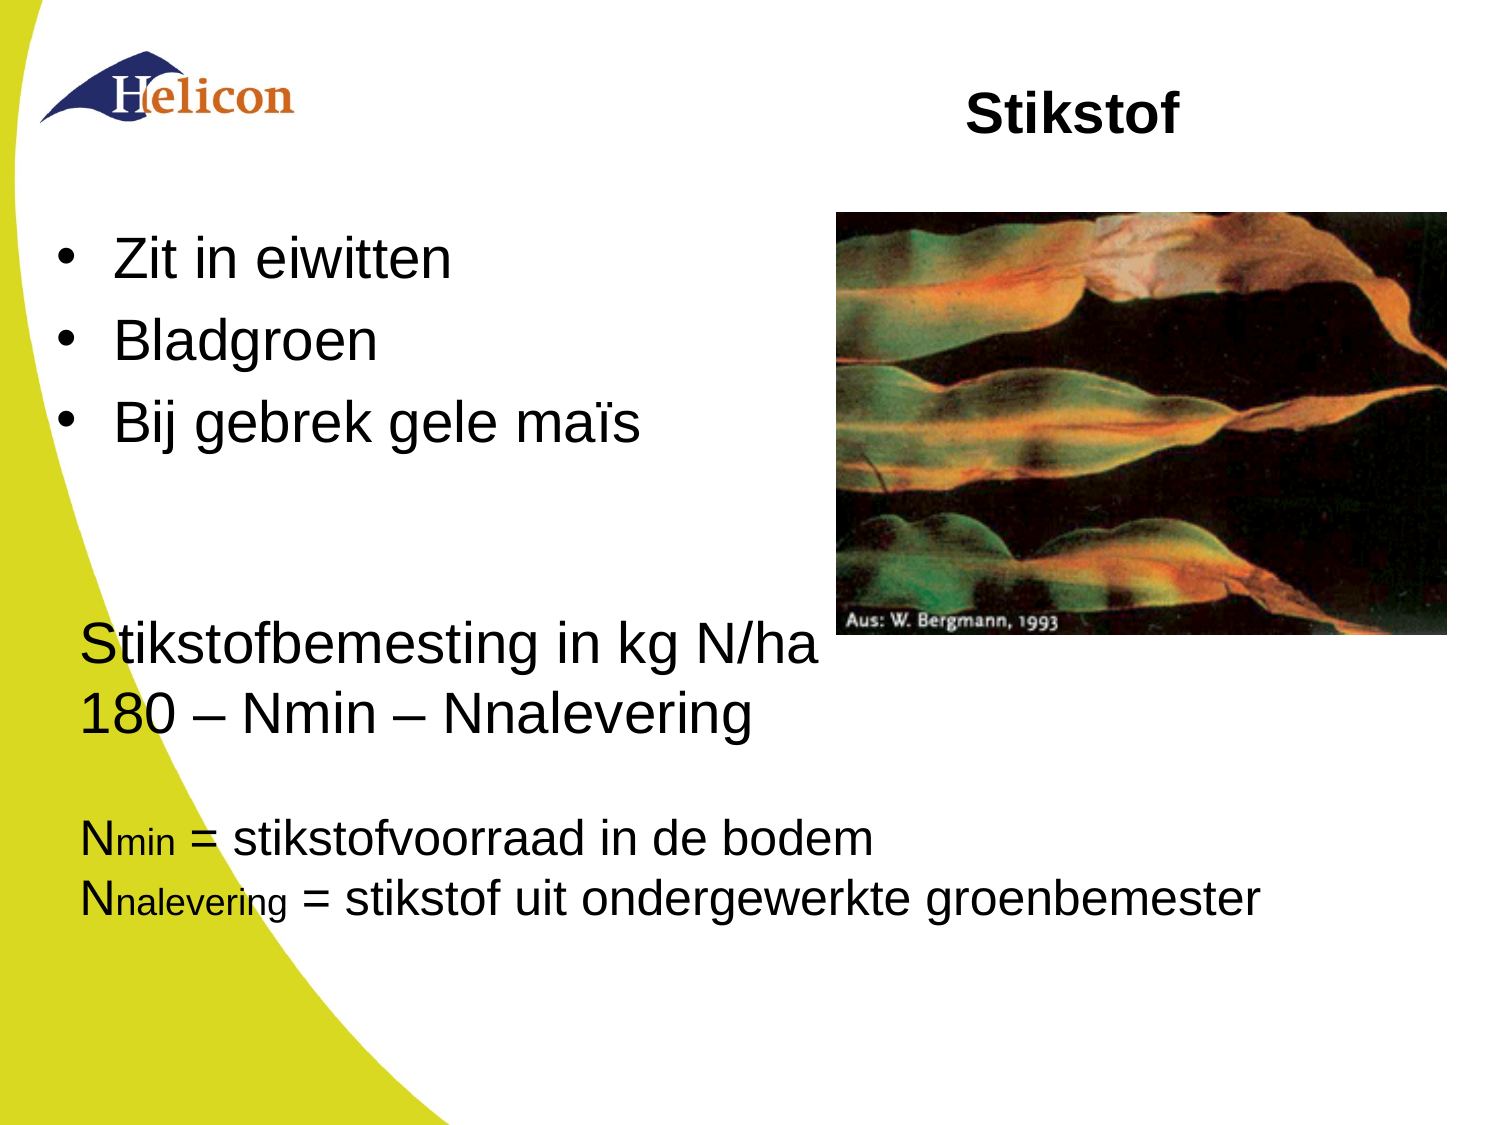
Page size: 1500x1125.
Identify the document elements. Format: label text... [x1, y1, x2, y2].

picture [0, 0, 1500, 1125]
list Zit in eiwitten Bladgroen Bij gebrek gele maïs [41, 213, 834, 532]
text_box Stikstofbemesting in kg N/ha 180 – Nmin – Nnalevering Nmin = stikstofvoorraad in de bodem Nnalevering = stikstof uit ondergewerkte groenbemester [64, 597, 1341, 933]
title Stikstof [950, 56, 1471, 163]
